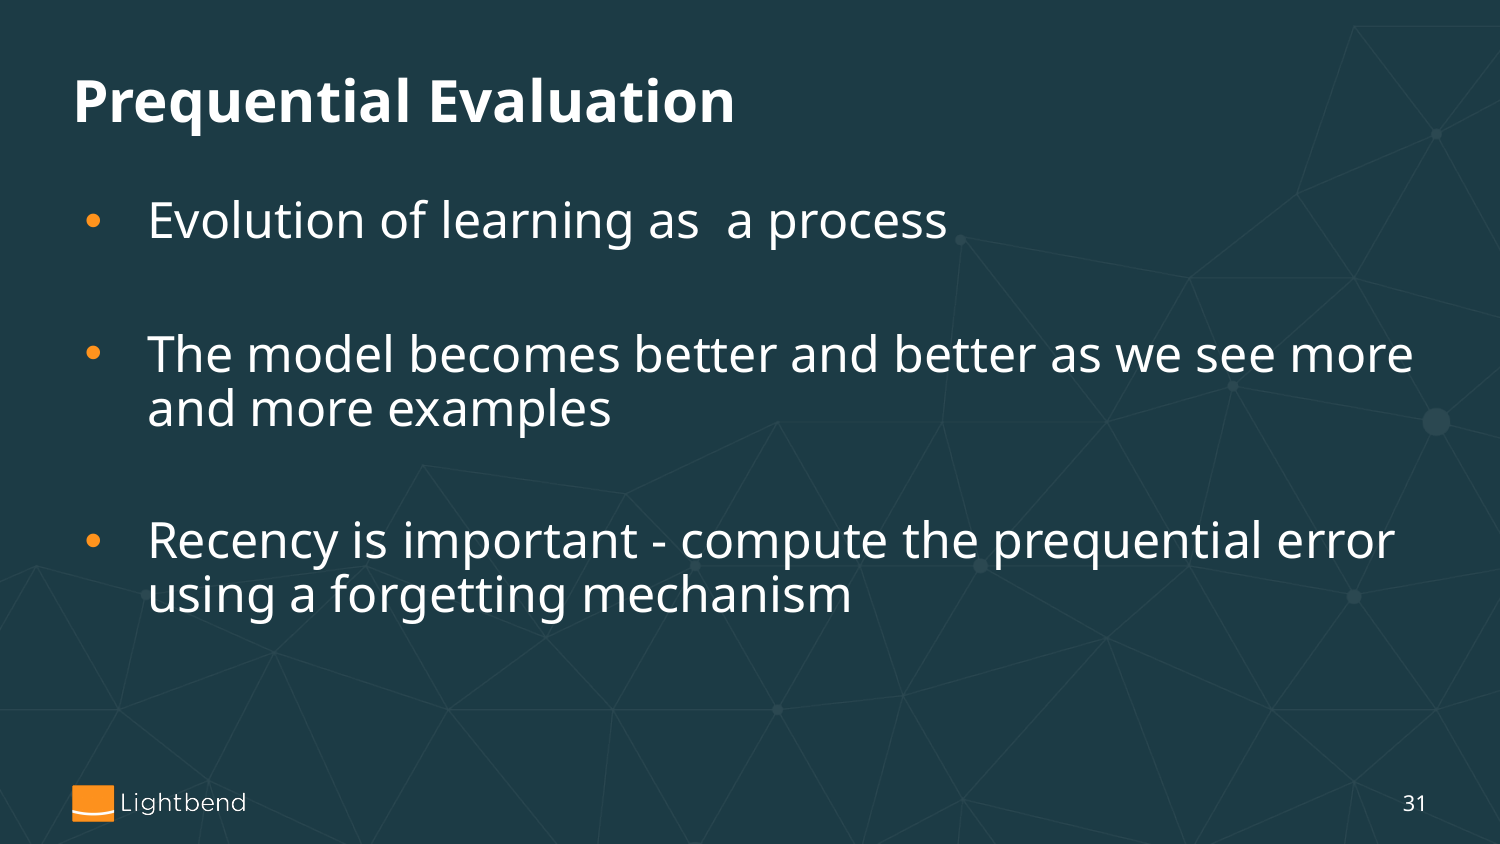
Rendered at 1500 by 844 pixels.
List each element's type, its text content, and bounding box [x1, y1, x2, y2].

slide_number ‹#› [1090, 782, 1428, 827]
picture [72, 785, 245, 822]
title Prequential Evaluation [72, 54, 1428, 153]
list Evolution of learning as a process The model becomes better and better as we see more and more examples Recency is important - compute the prequential error using a forgetting mechanism [72, 195, 1428, 760]
